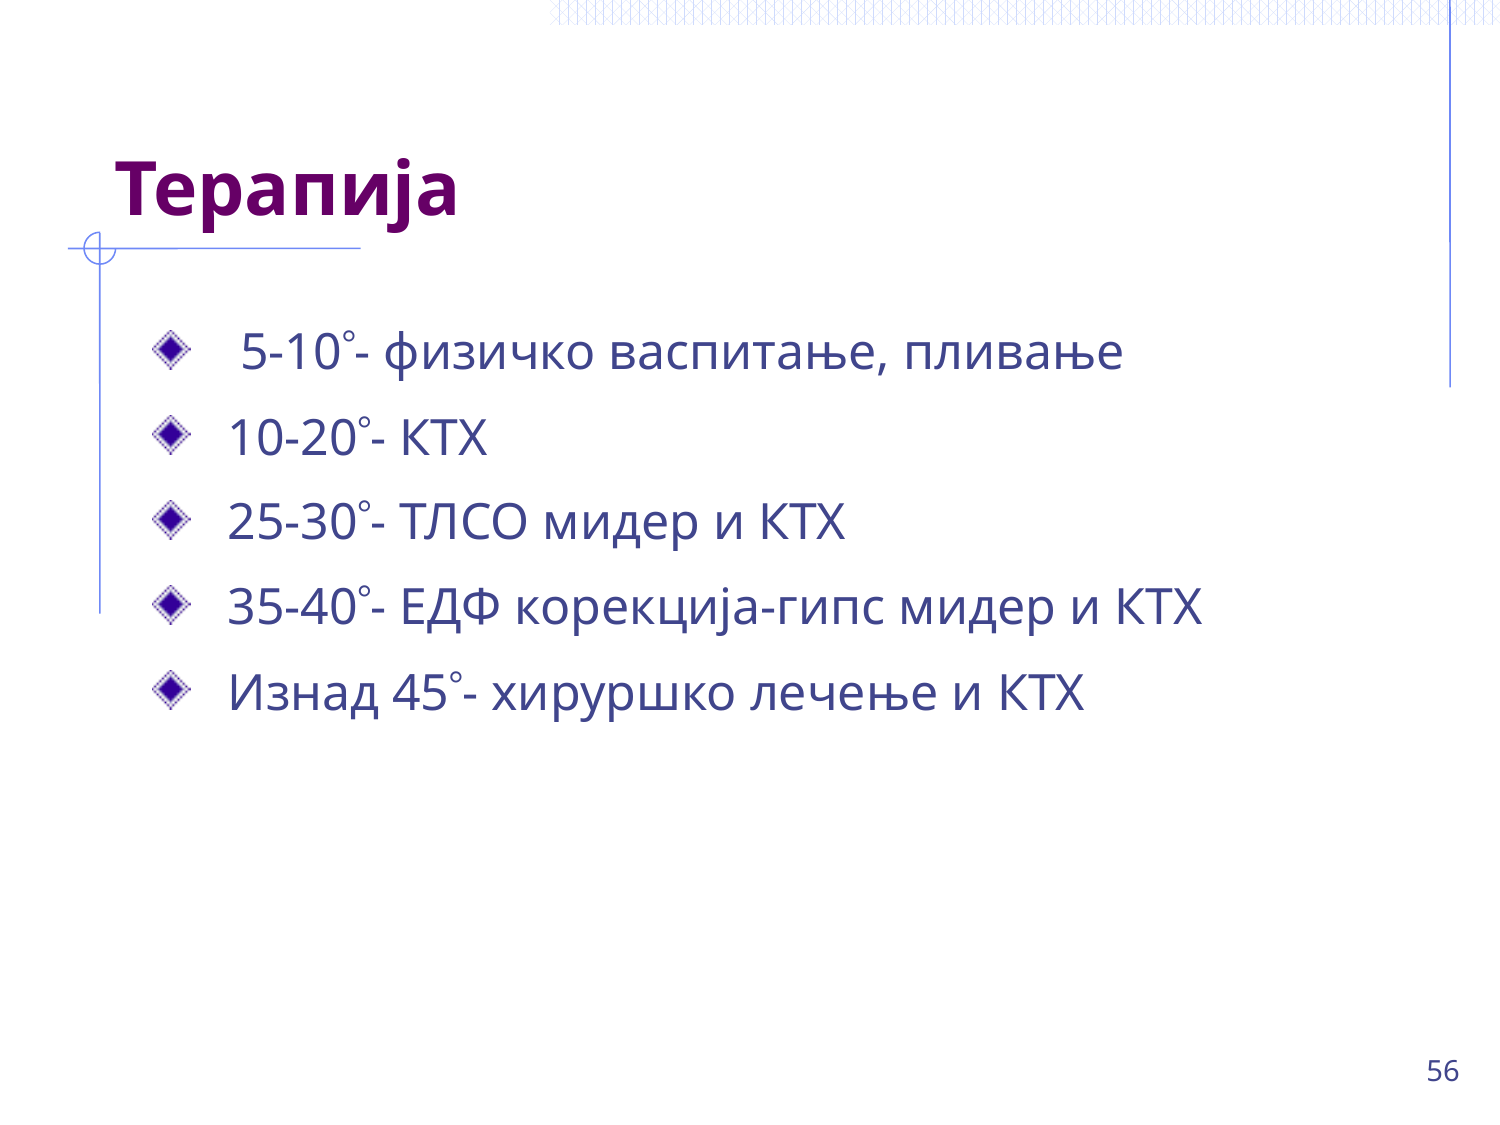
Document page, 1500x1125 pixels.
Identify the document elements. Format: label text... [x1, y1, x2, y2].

list 5-10- физичко васпитање, пливање 10-20- КТХ 25-30- ТЛСО мидер и КТХ 35-40- ЕДФ корекција-гипс мидер и КТХ Изнад 45- хируршко лечење и КТХ [137, 312, 1413, 988]
picture [152, 670, 191, 710]
picture [152, 415, 191, 455]
picture [152, 585, 191, 625]
slide_number 56 [1162, 1025, 1475, 1100]
title Терапија [99, 49, 1376, 238]
picture [152, 330, 191, 370]
picture [152, 500, 191, 540]
